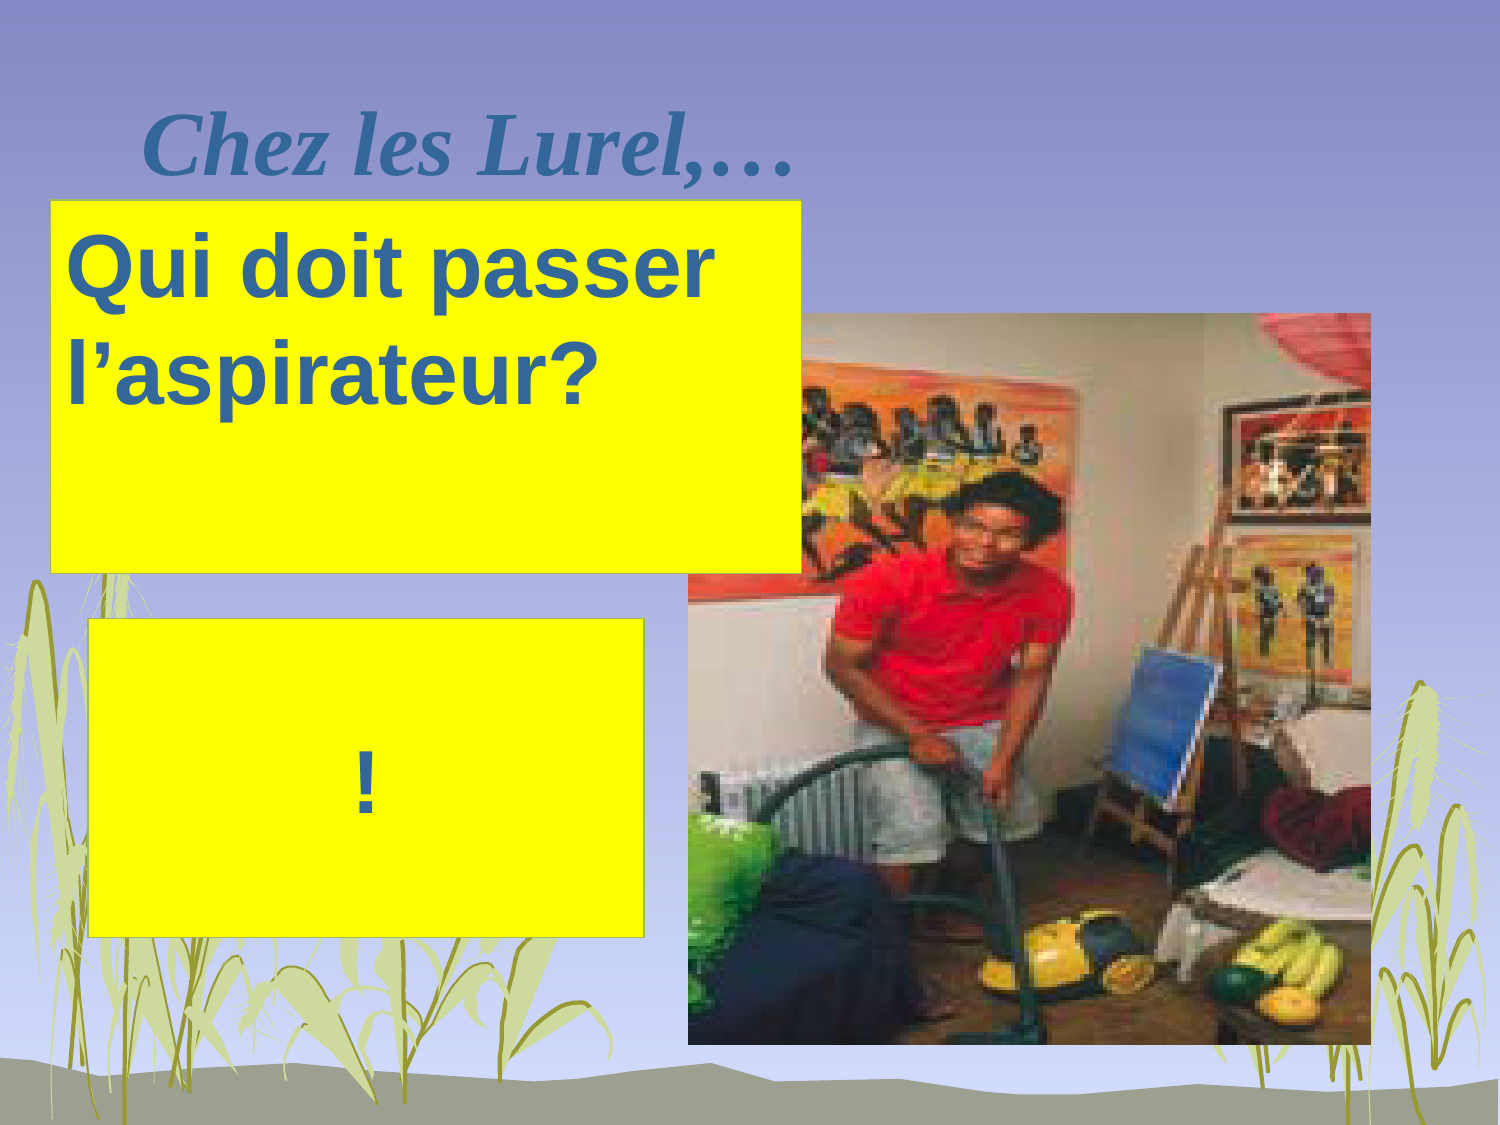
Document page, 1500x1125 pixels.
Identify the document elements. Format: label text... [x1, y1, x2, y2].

text_box ! [88, 618, 644, 938]
title Chez les Lurel,… [126, 37, 1371, 241]
text_box Qui doit passer l’aspirateur? [50, 199, 802, 574]
picture [687, 313, 1371, 1046]
